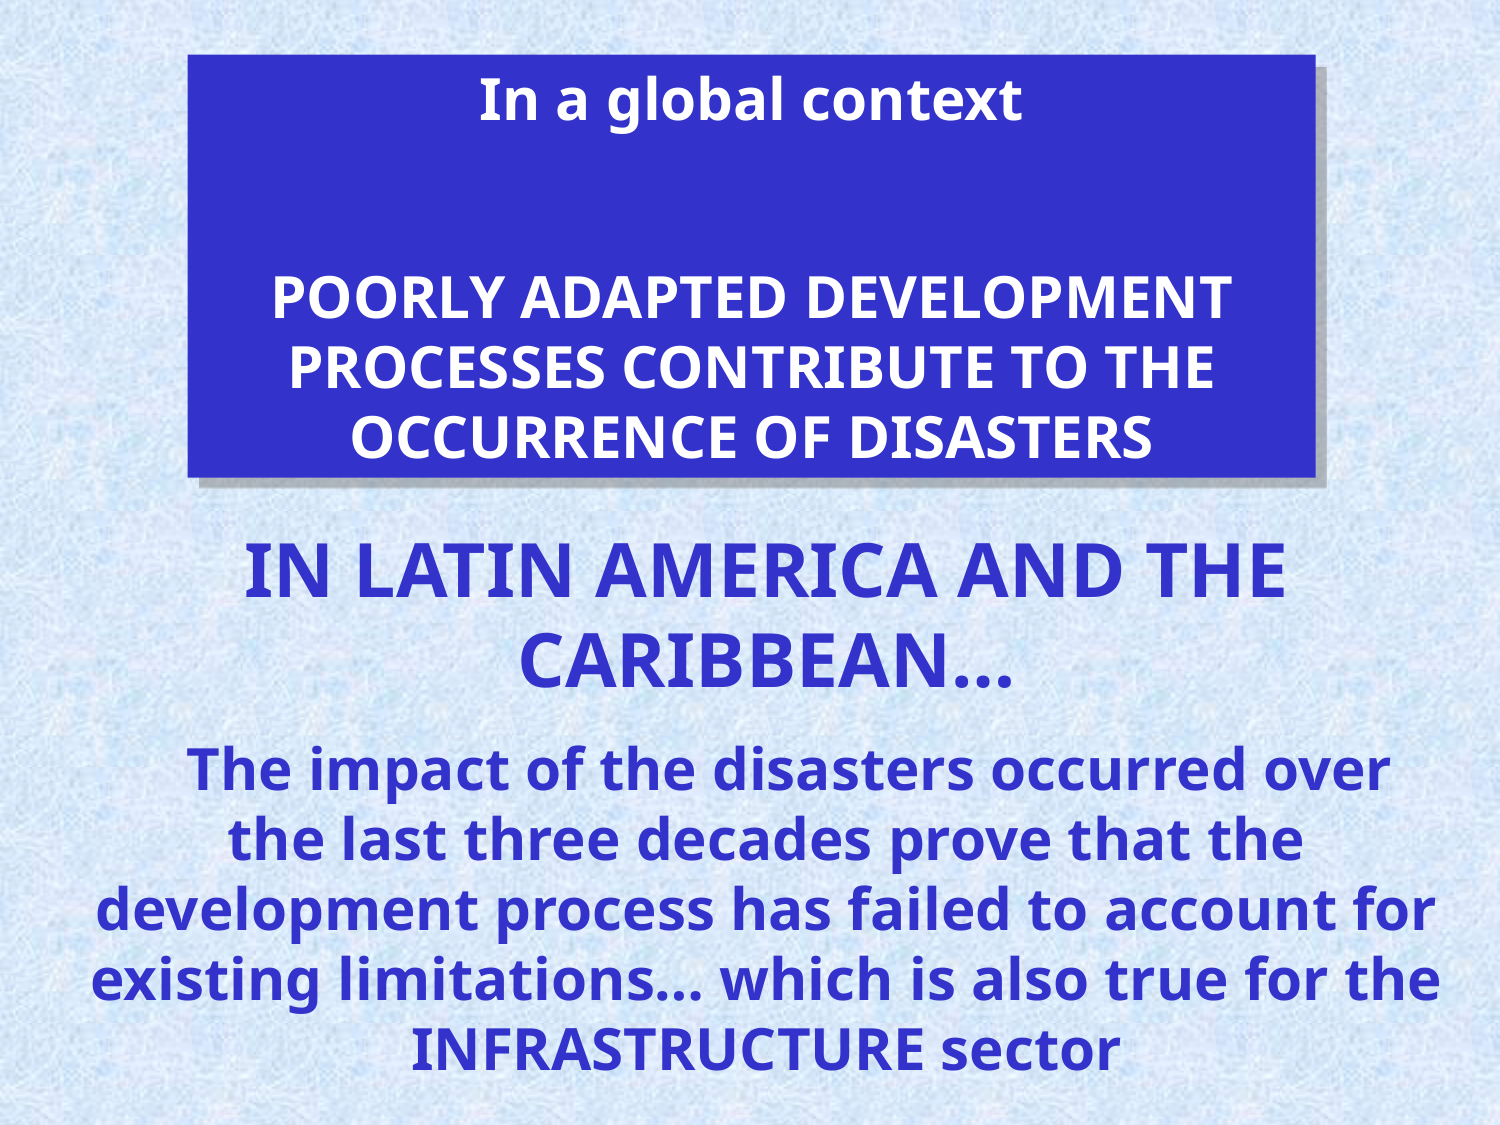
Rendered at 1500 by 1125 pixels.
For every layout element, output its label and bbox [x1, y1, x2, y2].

text_box [87, 54, 1447, 1104]
picture [0, 0, 1500, 1125]
